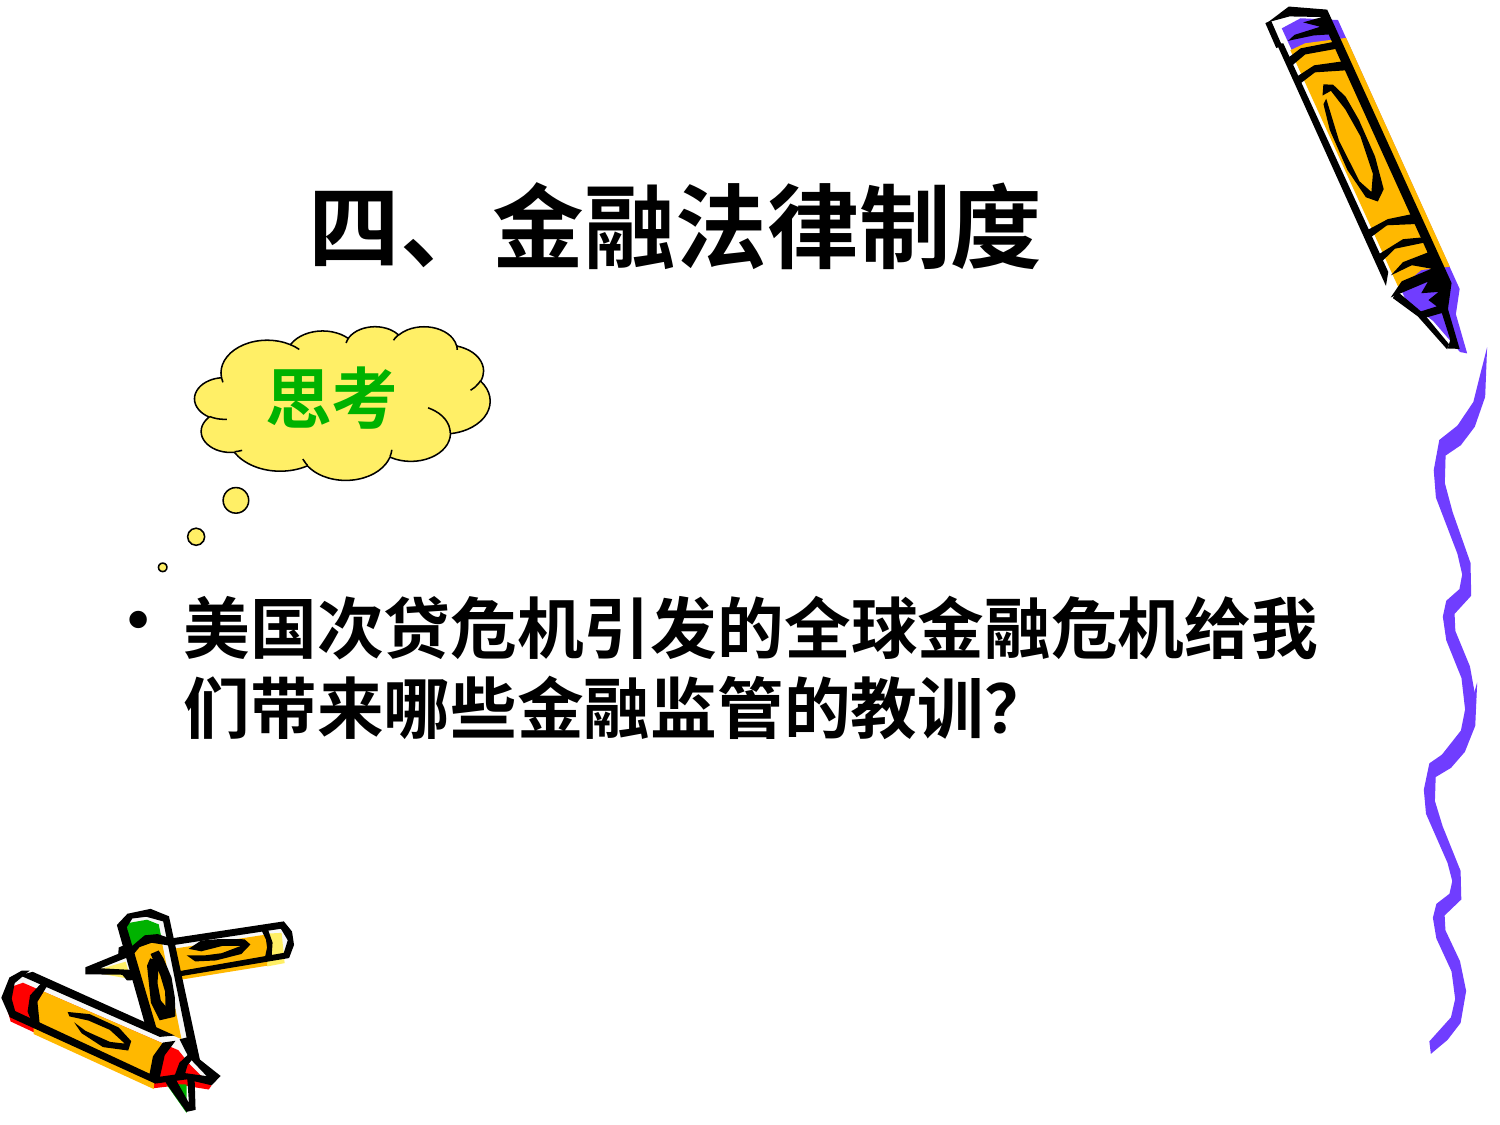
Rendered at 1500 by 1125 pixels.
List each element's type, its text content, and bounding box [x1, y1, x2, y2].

title 四、金融法律制度 [112, 24, 1240, 288]
text_box 思考 [158, 563, 168, 572]
text_box 思考 [223, 487, 249, 514]
list 美国次贷危机引发的全球金融危机给我们带来哪些金融监管的教训？ [112, 299, 1376, 901]
text_box 思考 [187, 528, 205, 546]
text_box 思考 [194, 326, 491, 481]
